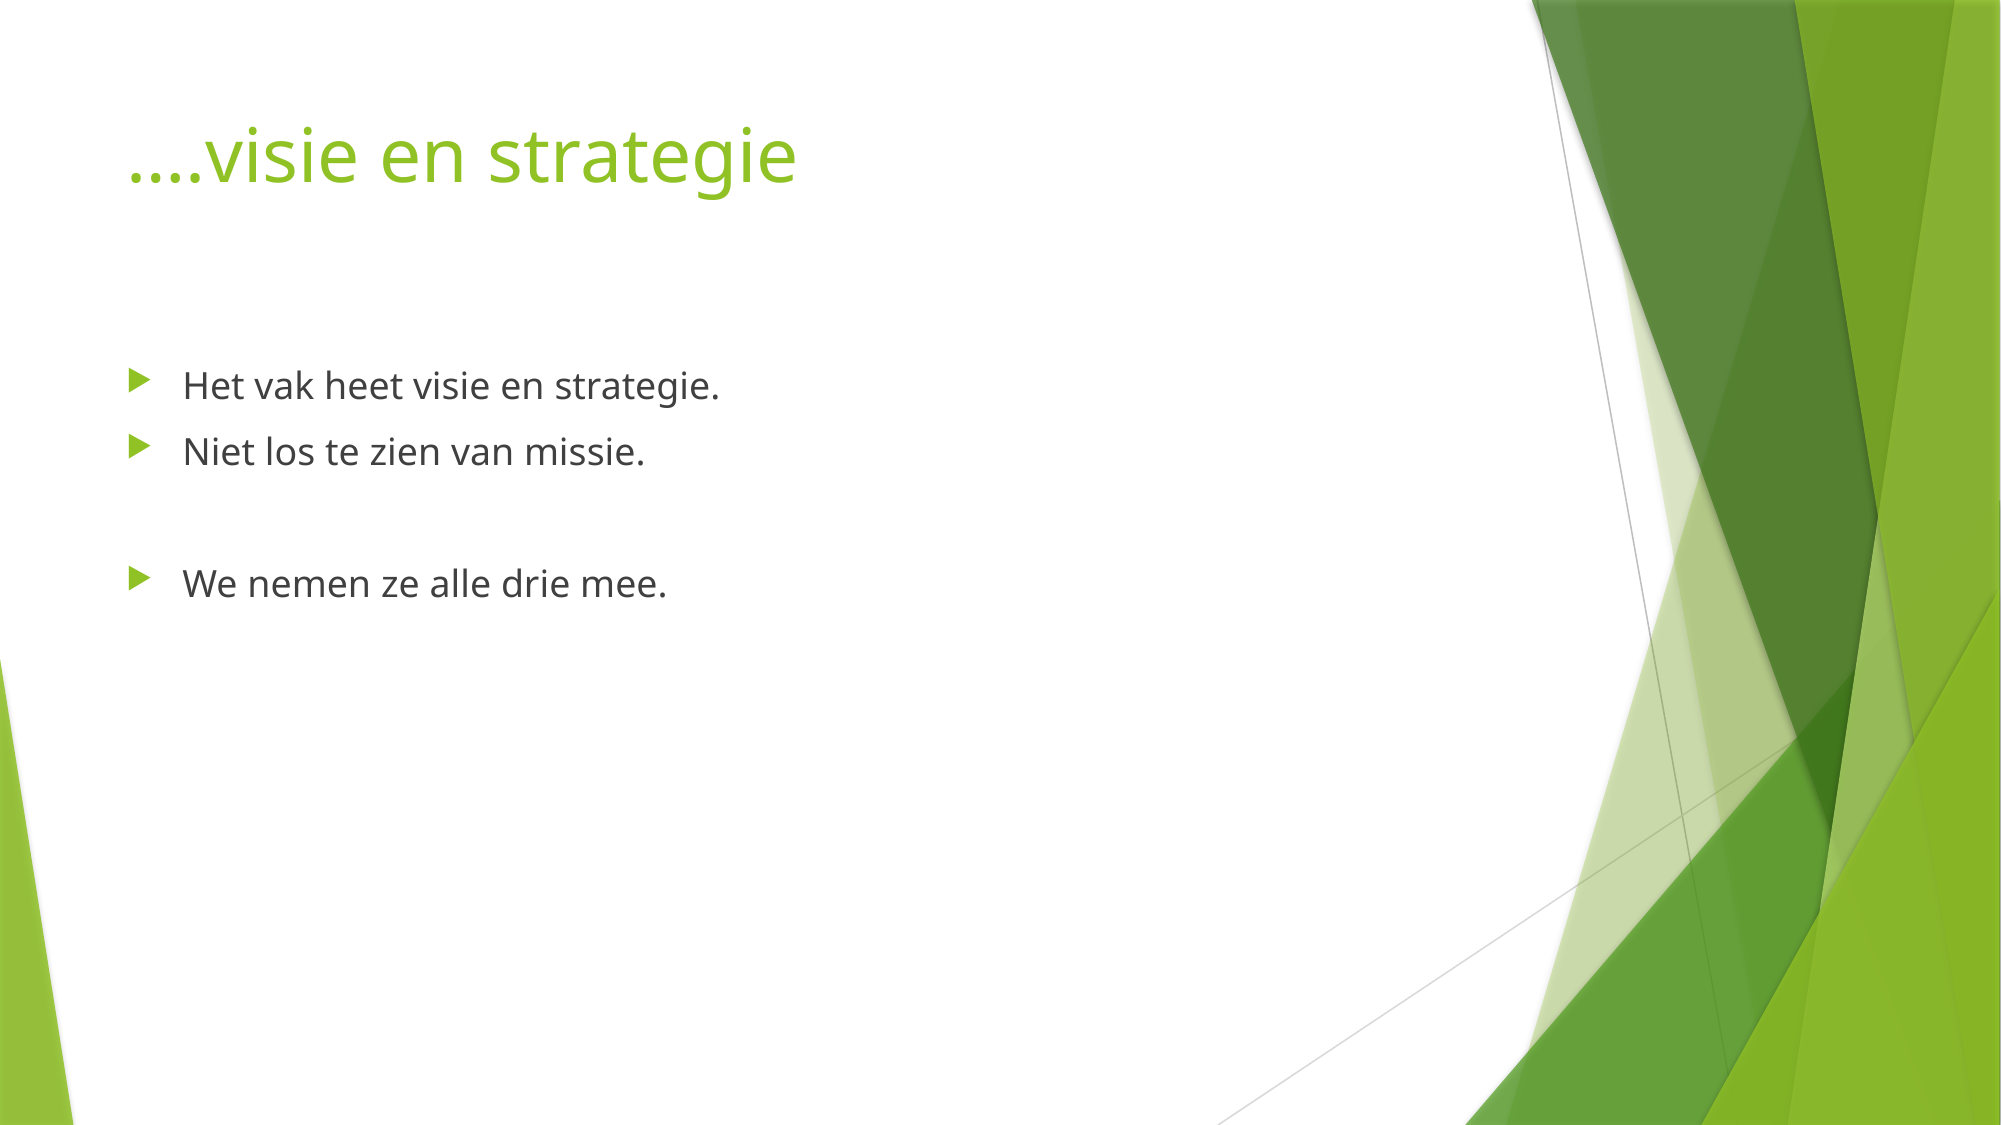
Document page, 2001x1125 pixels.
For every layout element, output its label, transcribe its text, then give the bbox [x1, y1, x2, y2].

title ….visie en strategie [111, 99, 1522, 317]
list Het vak heet visie en strategie. Niet los te zien van missie. We nemen ze alle drie mee. [111, 354, 1522, 992]
